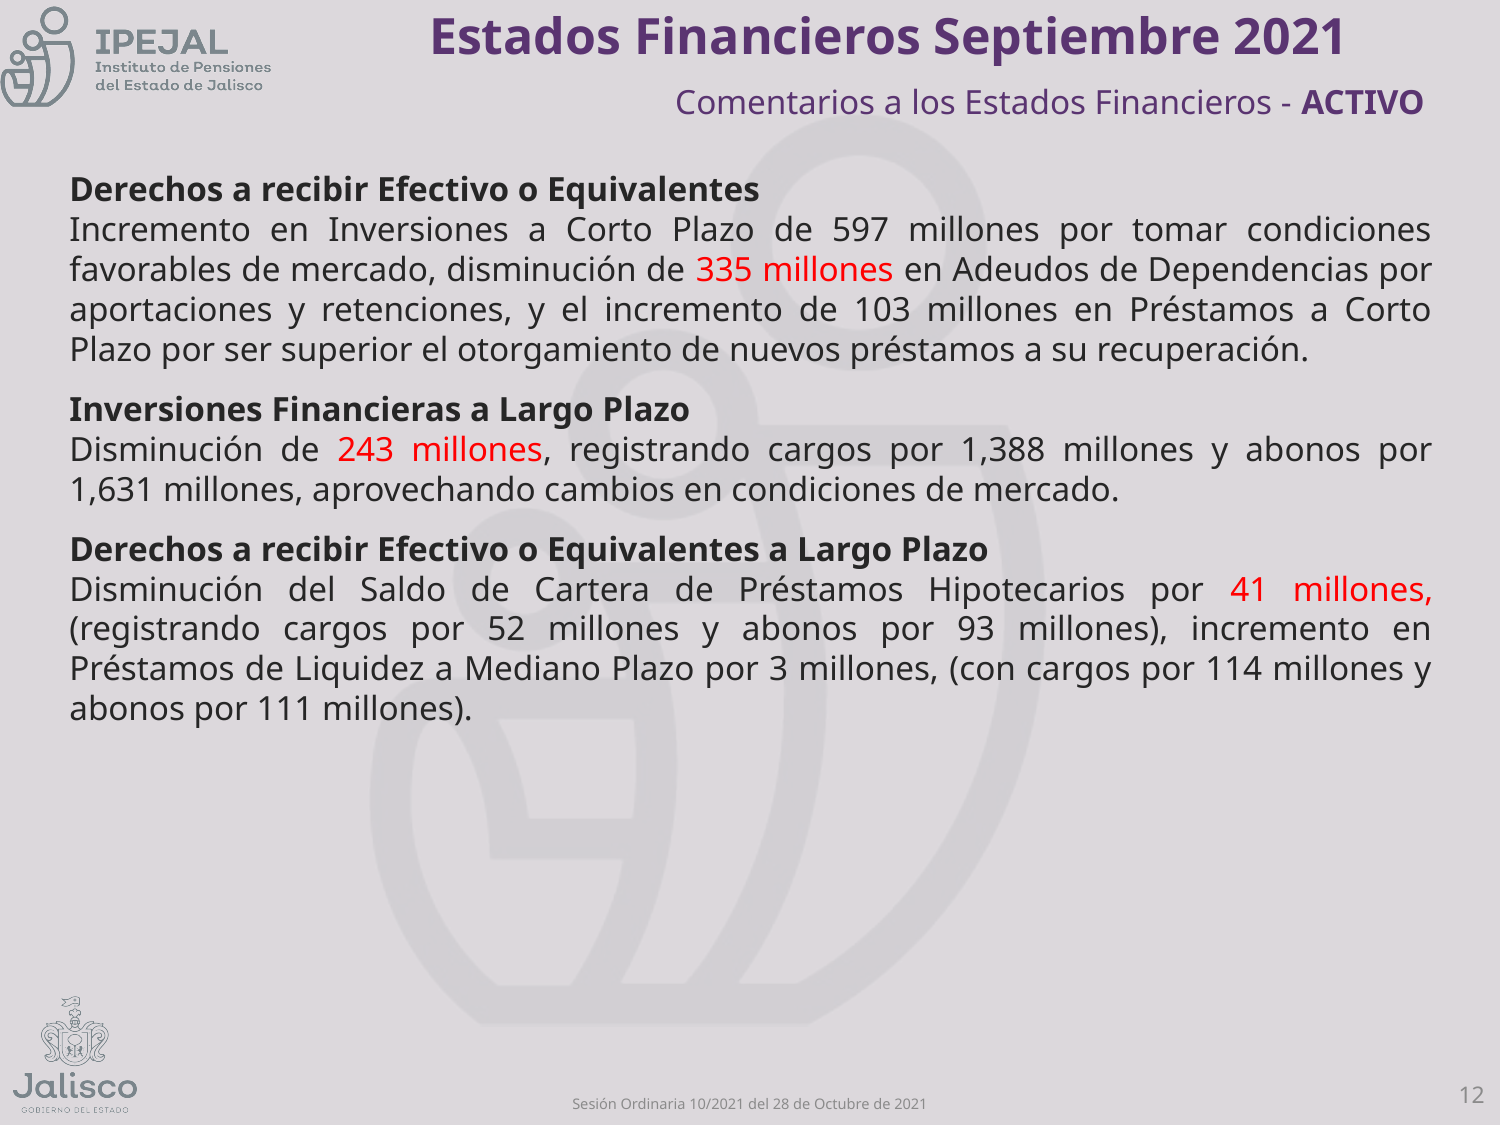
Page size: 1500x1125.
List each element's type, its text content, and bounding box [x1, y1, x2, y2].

text_box Derechos a recibir Efectivo o Equivalentes Incremento en Inversiones a Corto Plazo de 597 millones por tomar condiciones favorables de mercado, disminución de 335 millones en Adeudos de Dependencias por aportaciones y retenciones, y el incremento de 103 millones en Préstamos a Corto Plazo por ser superior el otorgamiento de nuevos préstamos a su recuperación. Inversiones Financieras a Largo Plazo Disminución de 243 millones, registrando cargos por 1,388 millones y abonos por 1,631 millones, aprovechando cambios en condiciones de mercado. Derechos a recibir Efectivo o Equivalentes a Largo Plazo Disminución del Saldo de Cartera de Préstamos Hipotecarios por 41 millones, (registrando cargos por 52 millones y abonos por 93 millones), incremento en Préstamos de Liquidez a Mediano Plazo por 3 millones, (con cargos por 114 millones y abonos por 111 millones). [54, 161, 1449, 781]
slide_number 12 [1411, 1066, 1500, 1125]
footer Sesión Ordinaria 10/2021 del 28 de Octubre de 2021 [472, 1074, 1028, 1125]
picture [0, 988, 166, 1125]
text_box Comentarios a los Estados Financieros - ACTIVO [633, 73, 1449, 129]
picture [0, 6, 271, 107]
text_box Estados Financieros Septiembre 2021 [277, 4, 1500, 130]
